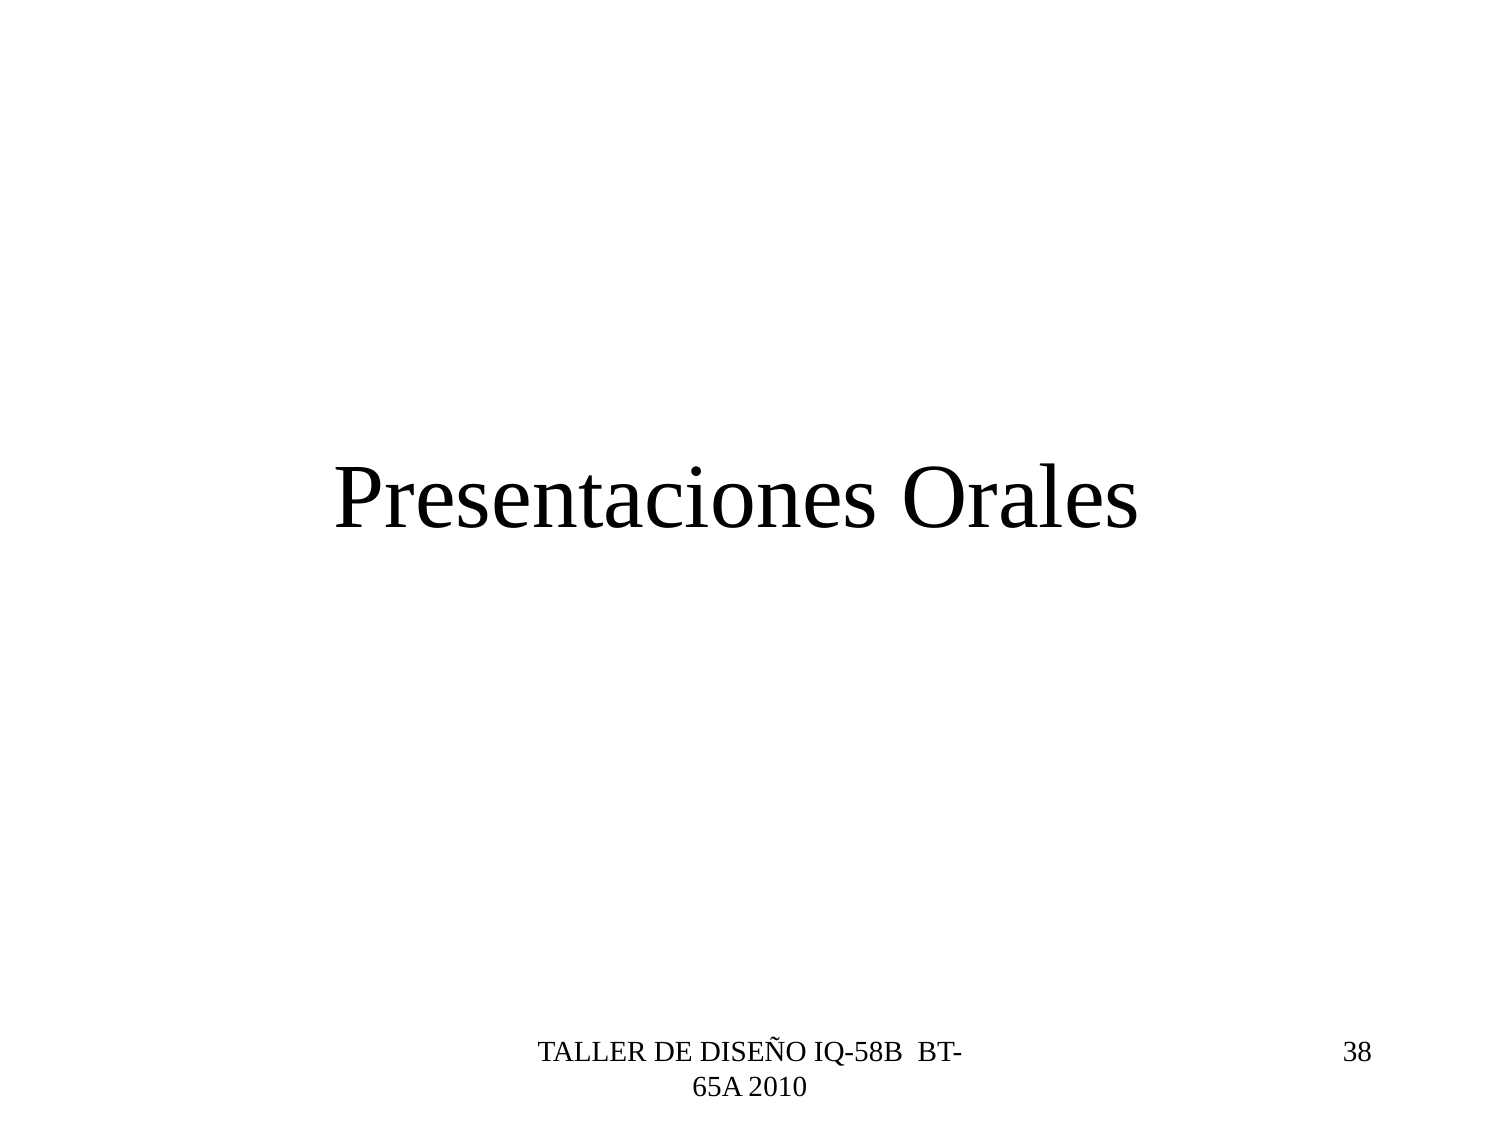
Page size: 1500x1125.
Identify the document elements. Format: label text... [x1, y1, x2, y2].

slide_number 38 [1074, 1024, 1388, 1101]
footer TALLER DE DISEÑO IQ-58B BT-65A 2010 [512, 1024, 988, 1101]
title Presentaciones Orales [100, 396, 1376, 585]
